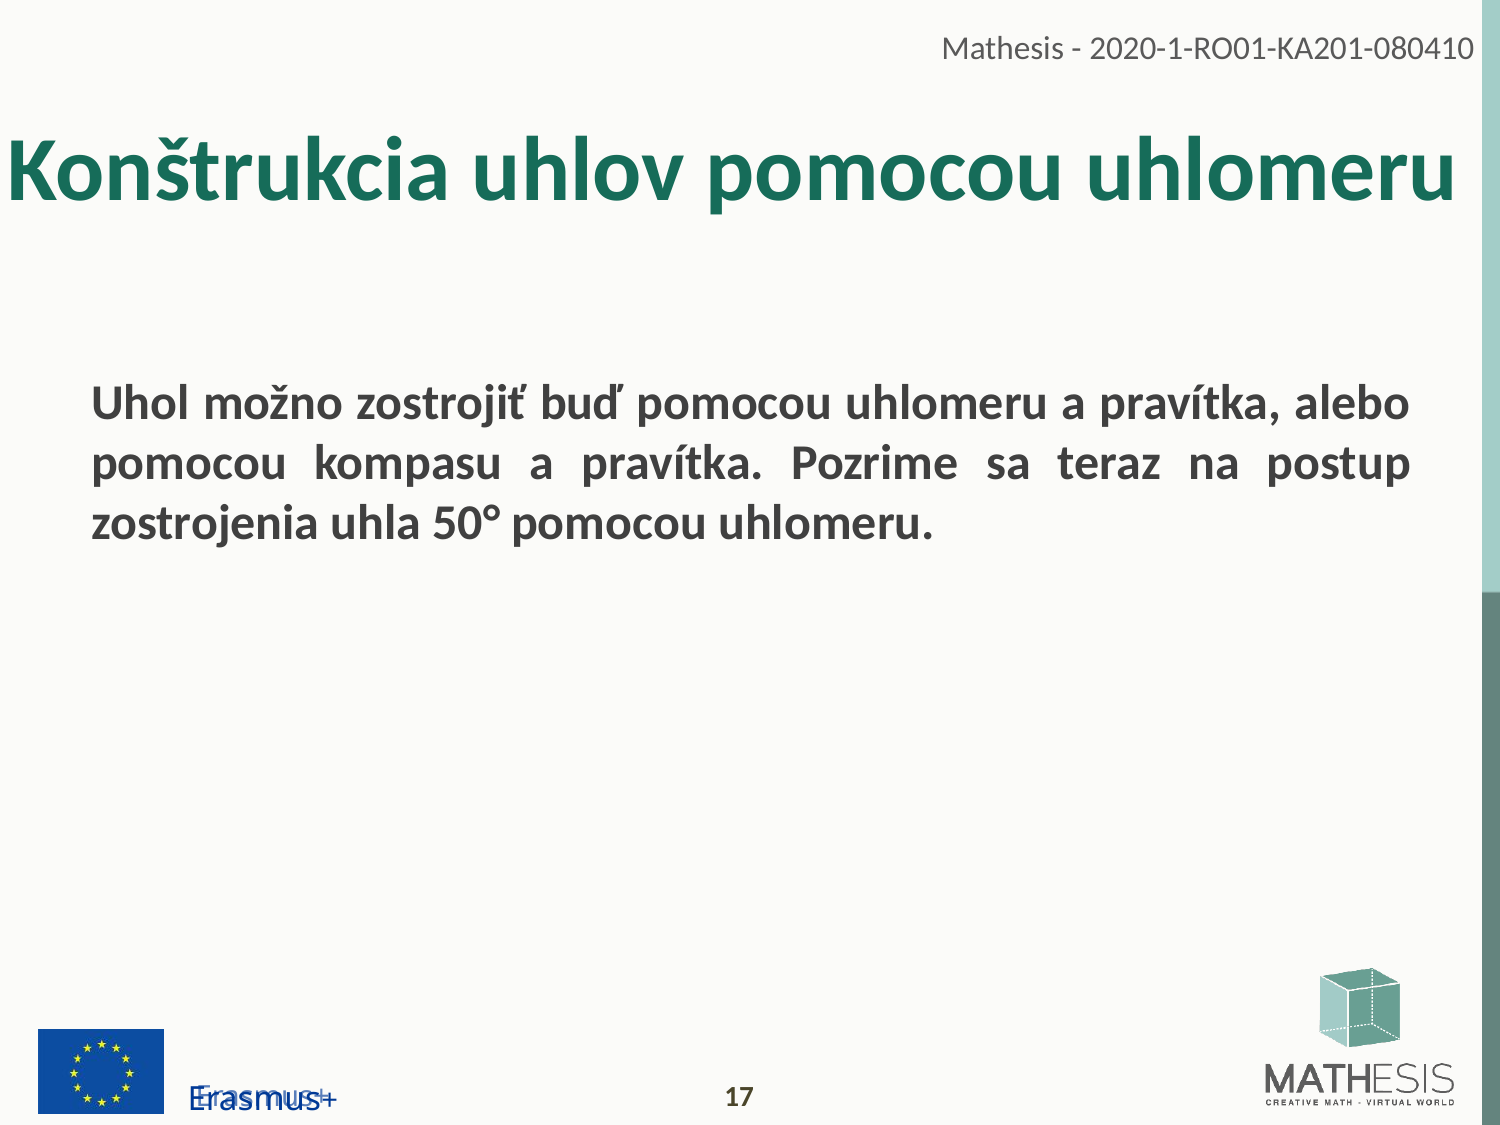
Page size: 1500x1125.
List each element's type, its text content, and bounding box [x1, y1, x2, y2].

title Konštrukcia uhlov pomocou uhlomeru [0, 101, 1485, 320]
list Uhol možno zostrojiť buď pomocou uhlomeru a pravítka, alebo pomocou kompasu a pravítka. Pozrime sa teraz na postup zostrojenia uhla 50° pomocou uhlomeru. [76, 361, 1427, 1105]
picture [38, 1029, 164, 1114]
